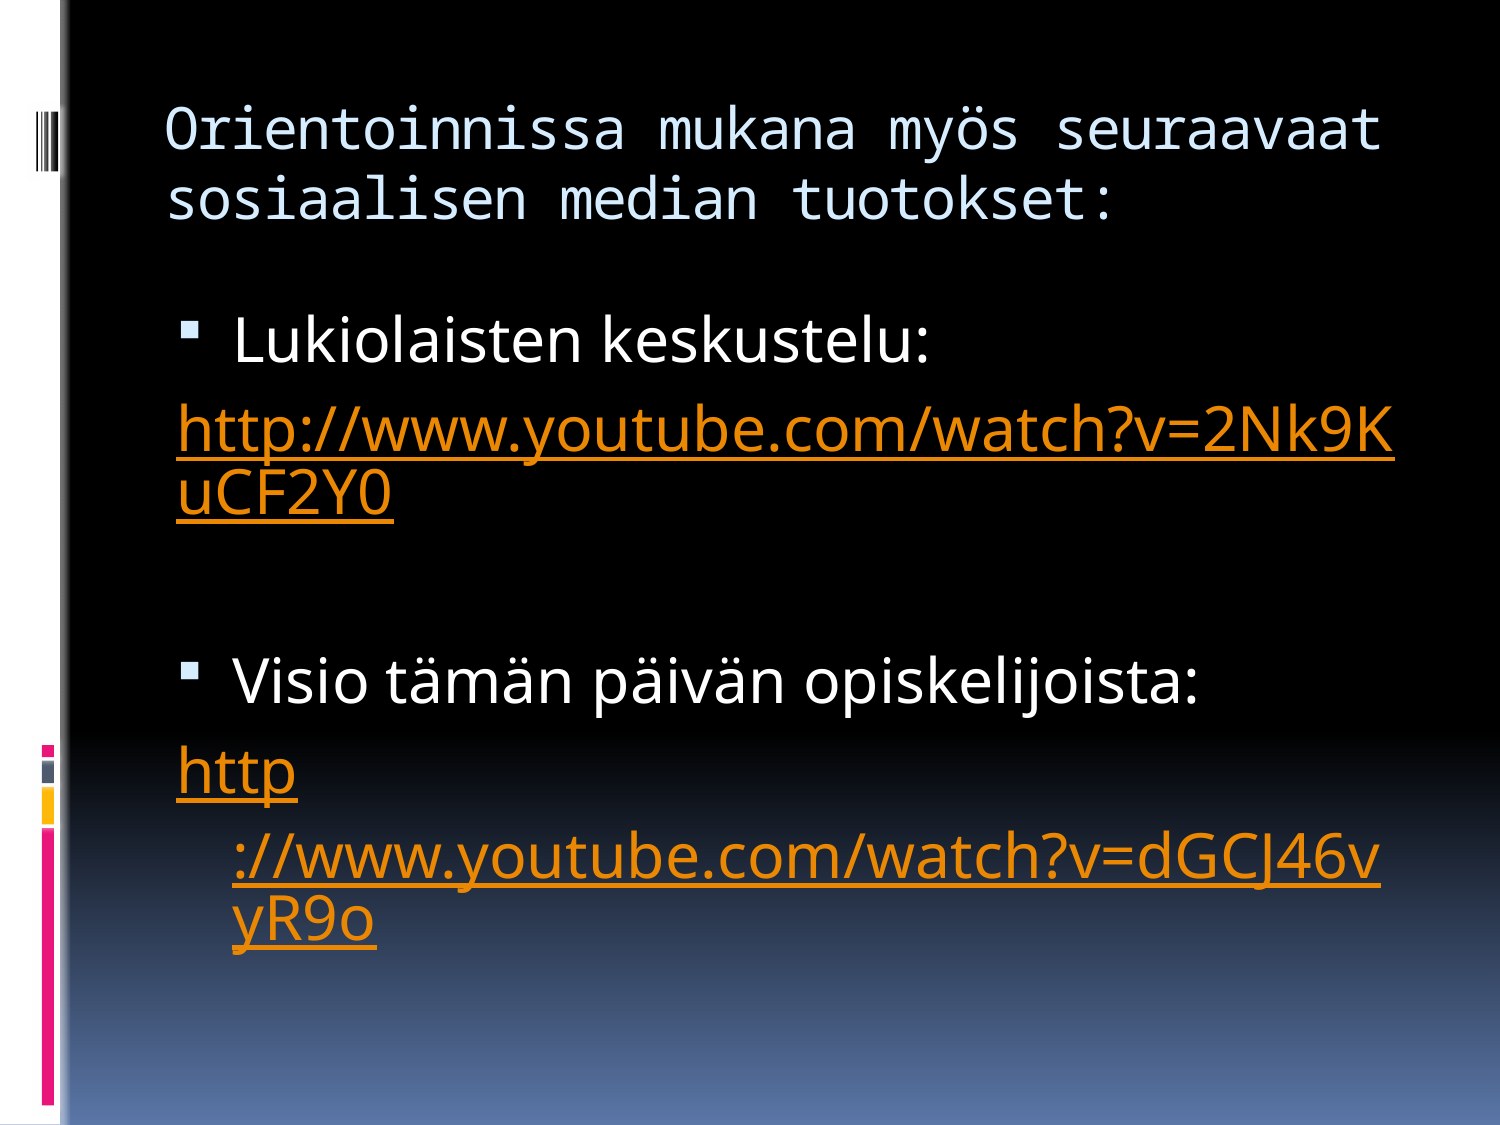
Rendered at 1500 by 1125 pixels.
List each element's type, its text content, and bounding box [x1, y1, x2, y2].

title Orientoinnissa mukana myös seuraavaat sosiaalisen median tuotokset: [150, 83, 1425, 234]
list Lukiolaisten keskustelu: http://www.youtube.com/watch?v=2Nk9KuCF2Y0 Visio tämän päivän opiskelijoista: http://www.youtube.com/watch?v=dGCJ46vyR9o [150, 292, 1425, 1043]
